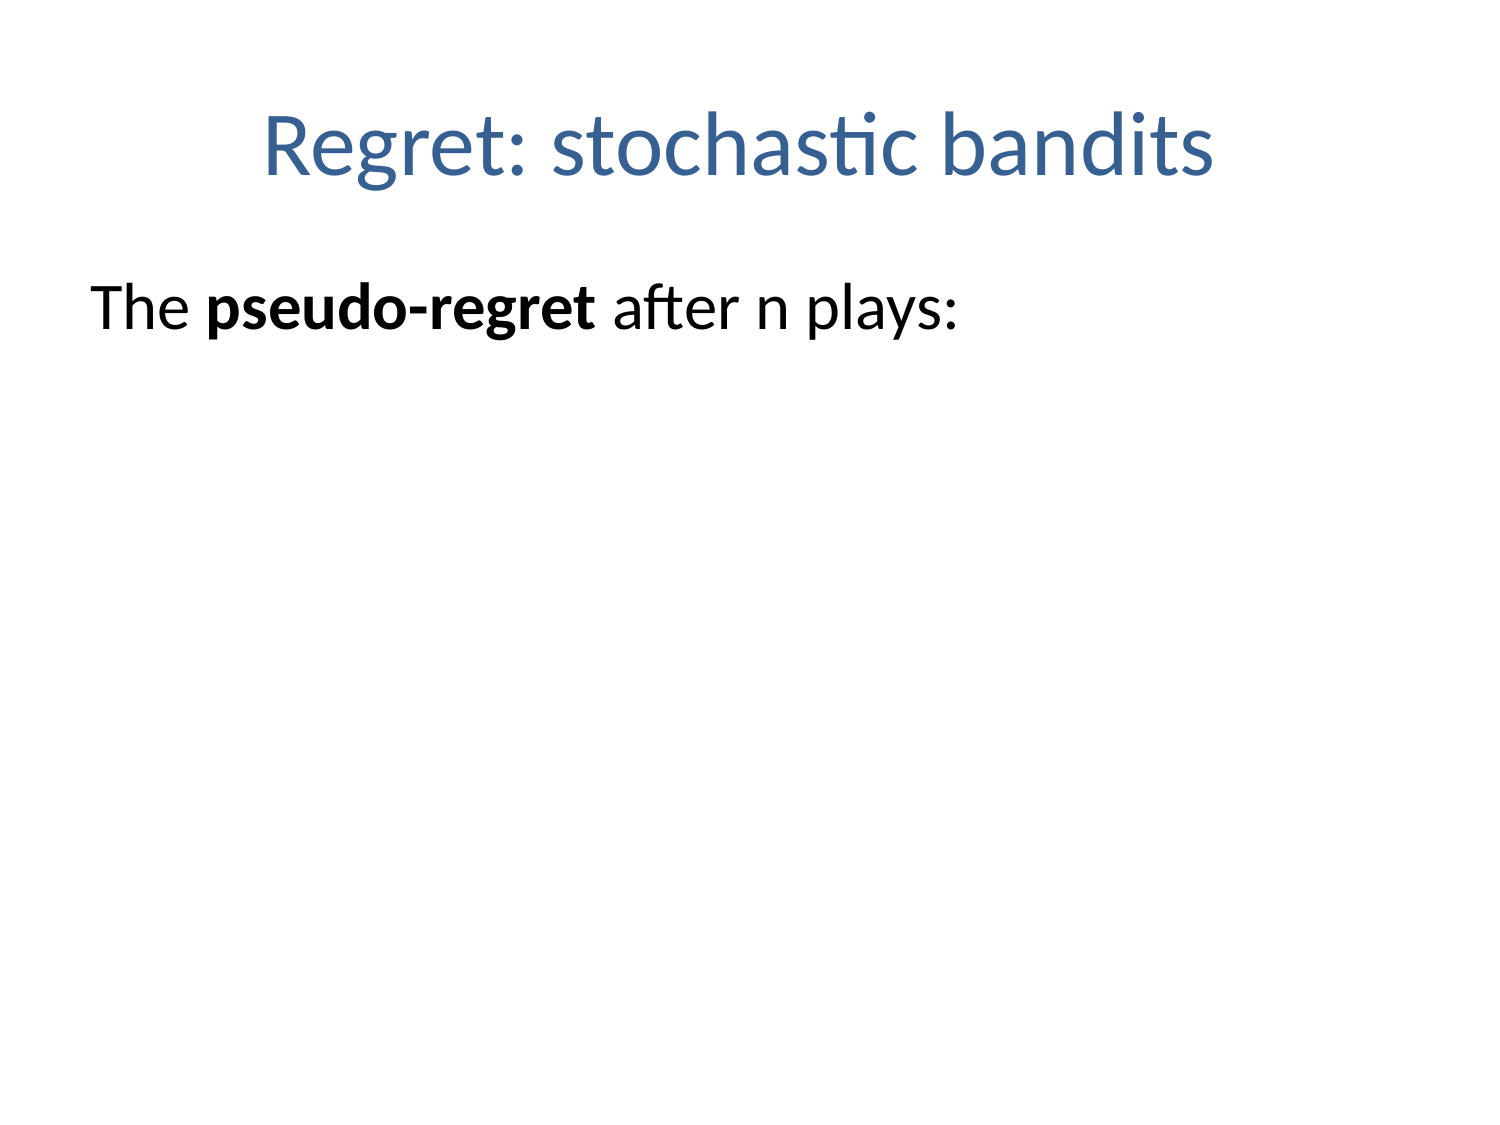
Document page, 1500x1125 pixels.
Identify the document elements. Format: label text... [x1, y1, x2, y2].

title Regret: stochastic bandits [75, 45, 1425, 233]
